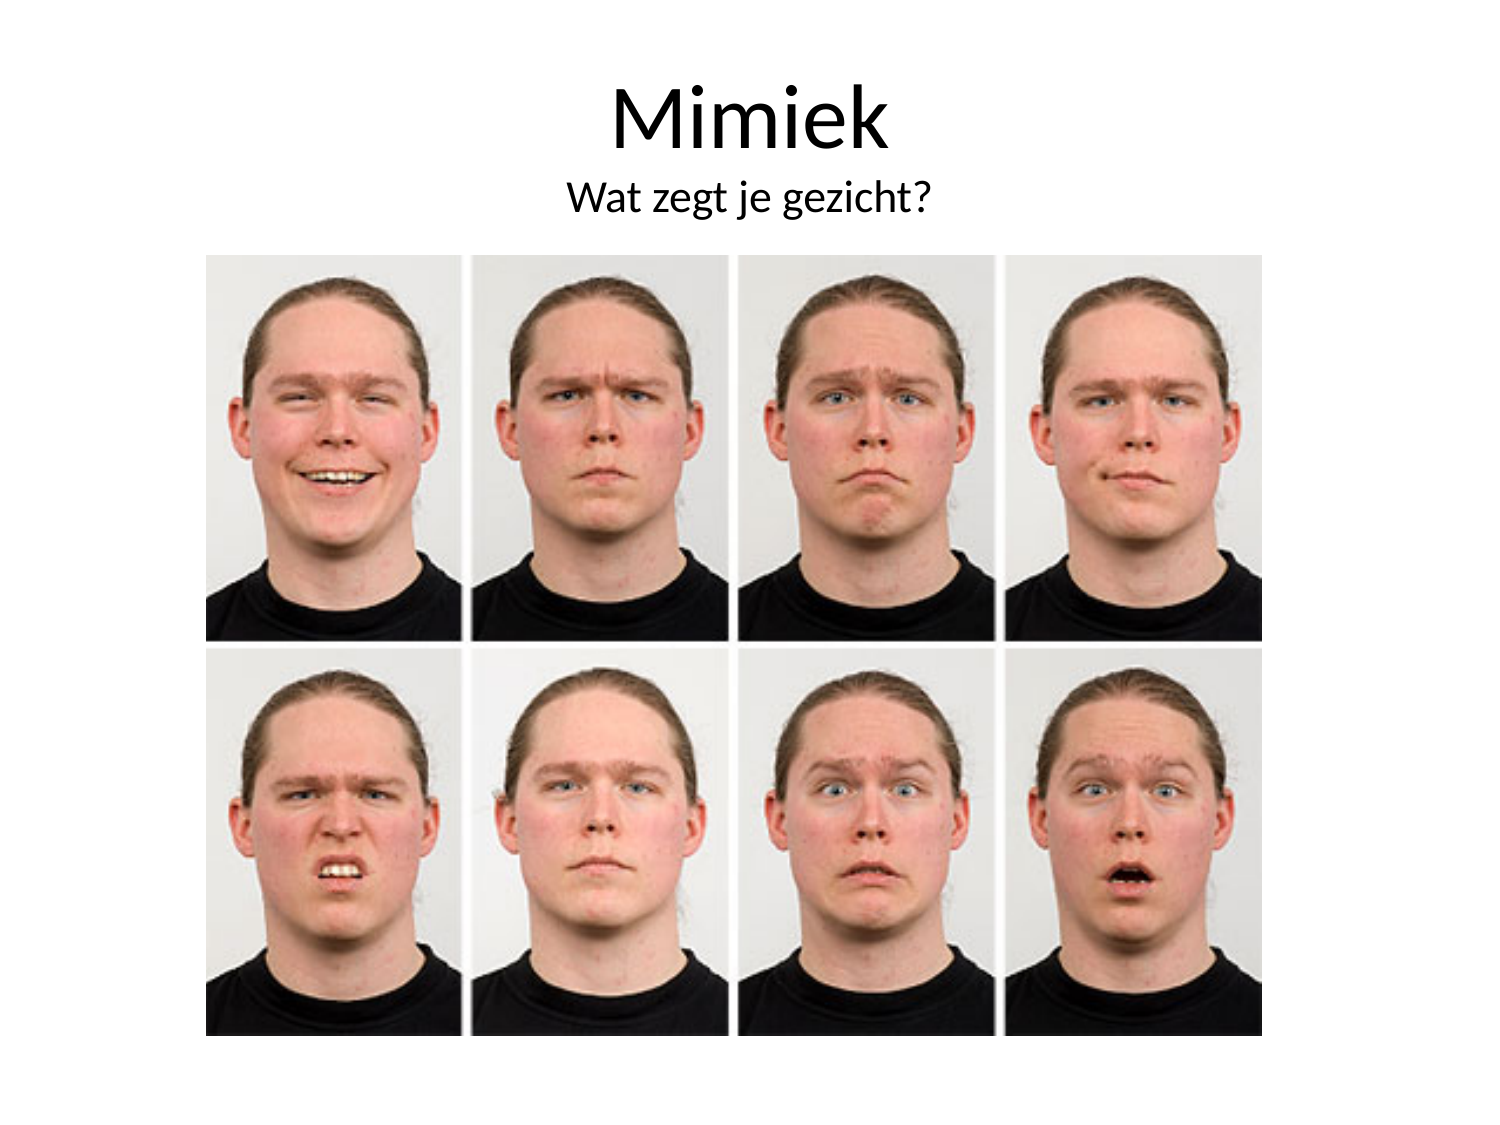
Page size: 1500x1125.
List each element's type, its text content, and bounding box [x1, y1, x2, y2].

title Mimiek Wat zegt je gezicht? [75, 45, 1425, 233]
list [206, 255, 1262, 1036]
